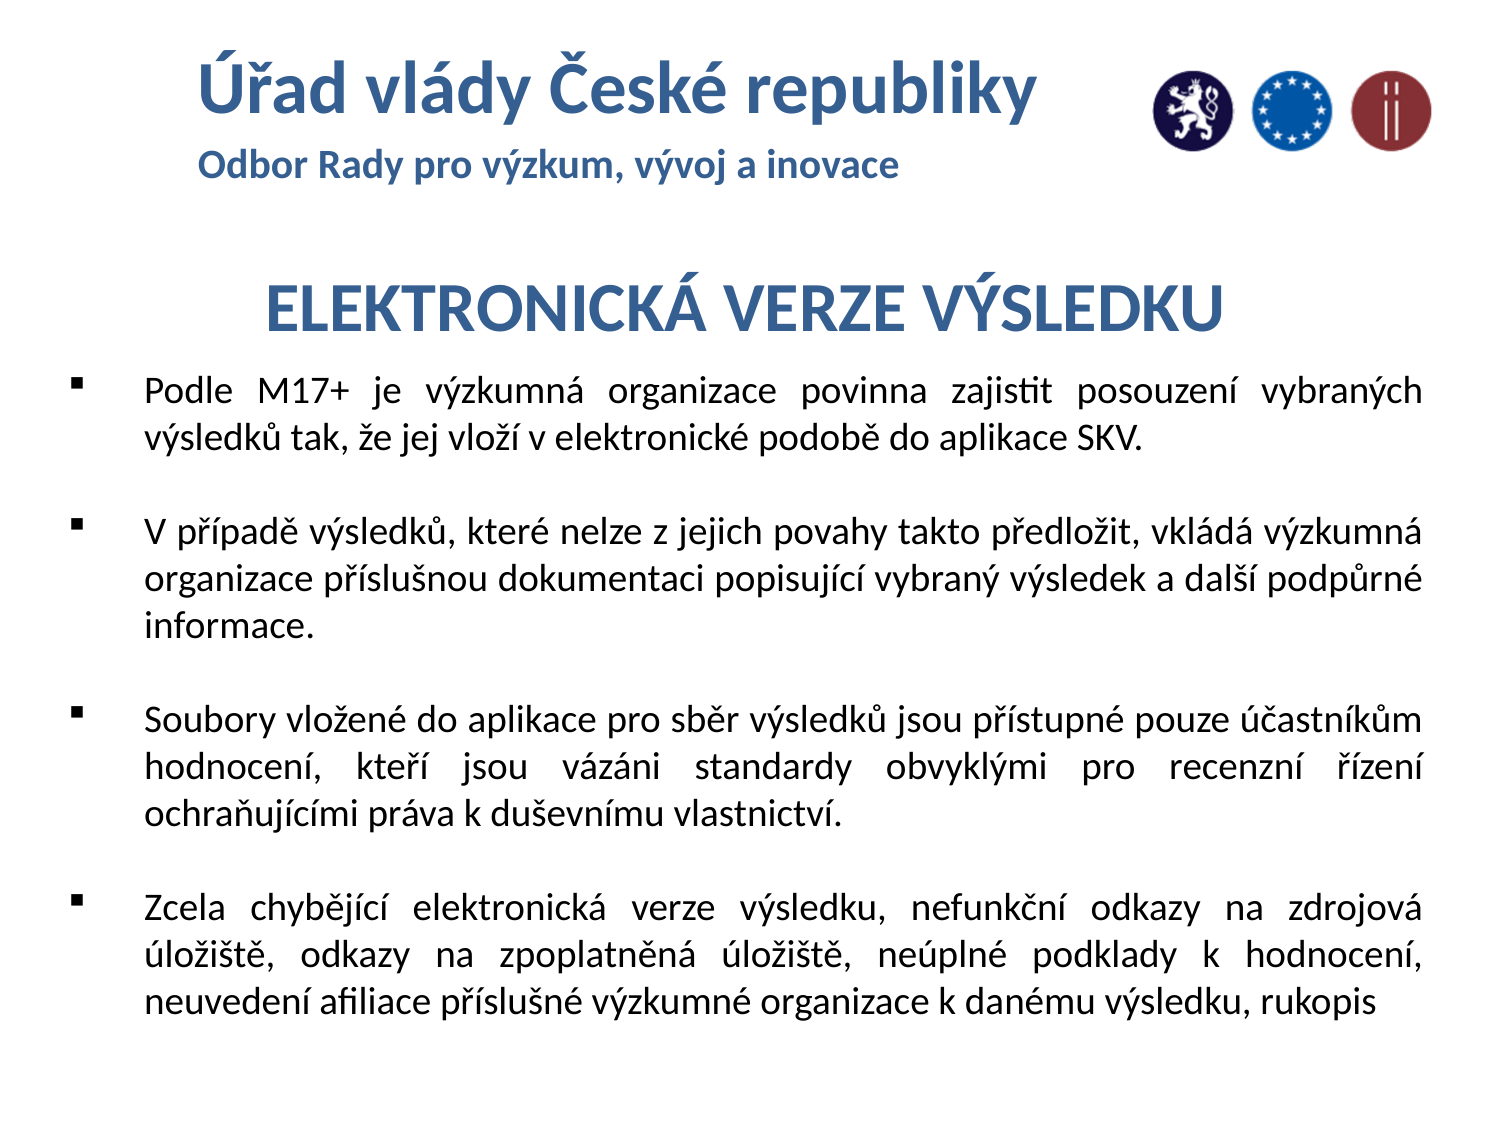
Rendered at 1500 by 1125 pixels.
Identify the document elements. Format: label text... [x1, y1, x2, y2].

picture [1151, 66, 1435, 155]
subtitle Úřad vlády České republiky Odbor Rady pro výzkum, vývoj a inovace [183, 30, 1152, 244]
text_box ELEKTRONICKÁ VERZE VÝSLEDKU Podle M17+ je výzkumná organizace povinna zajistit posouzení vybraných výsledků tak, že jej vloží v elektronické podobě do aplikace SKV. V případě výsledků, které nelze z jejich povahy takto předložit, vkládá výzkumná organizace příslušnou dokumentaci popisující vybraný výsledek a další podpůrné informace. Soubory vložené do aplikace pro sběr výsledků jsou přístupné pouze účastníkům hodnocení, kteří jsou vázáni standardy obvyklými pro recenzní řízení ochraňujícími práva k duševnímu vlastnictví. Zcela chybějící elektronická verze výsledku, nefunkční odkazy na zdrojová úložiště, odkazy na zpoplatněná úložiště, neúplné podklady k hodnocení, neuvedení afiliace příslušné výzkumné organizace k danému výsledku, rukopis [53, 253, 1440, 1034]
